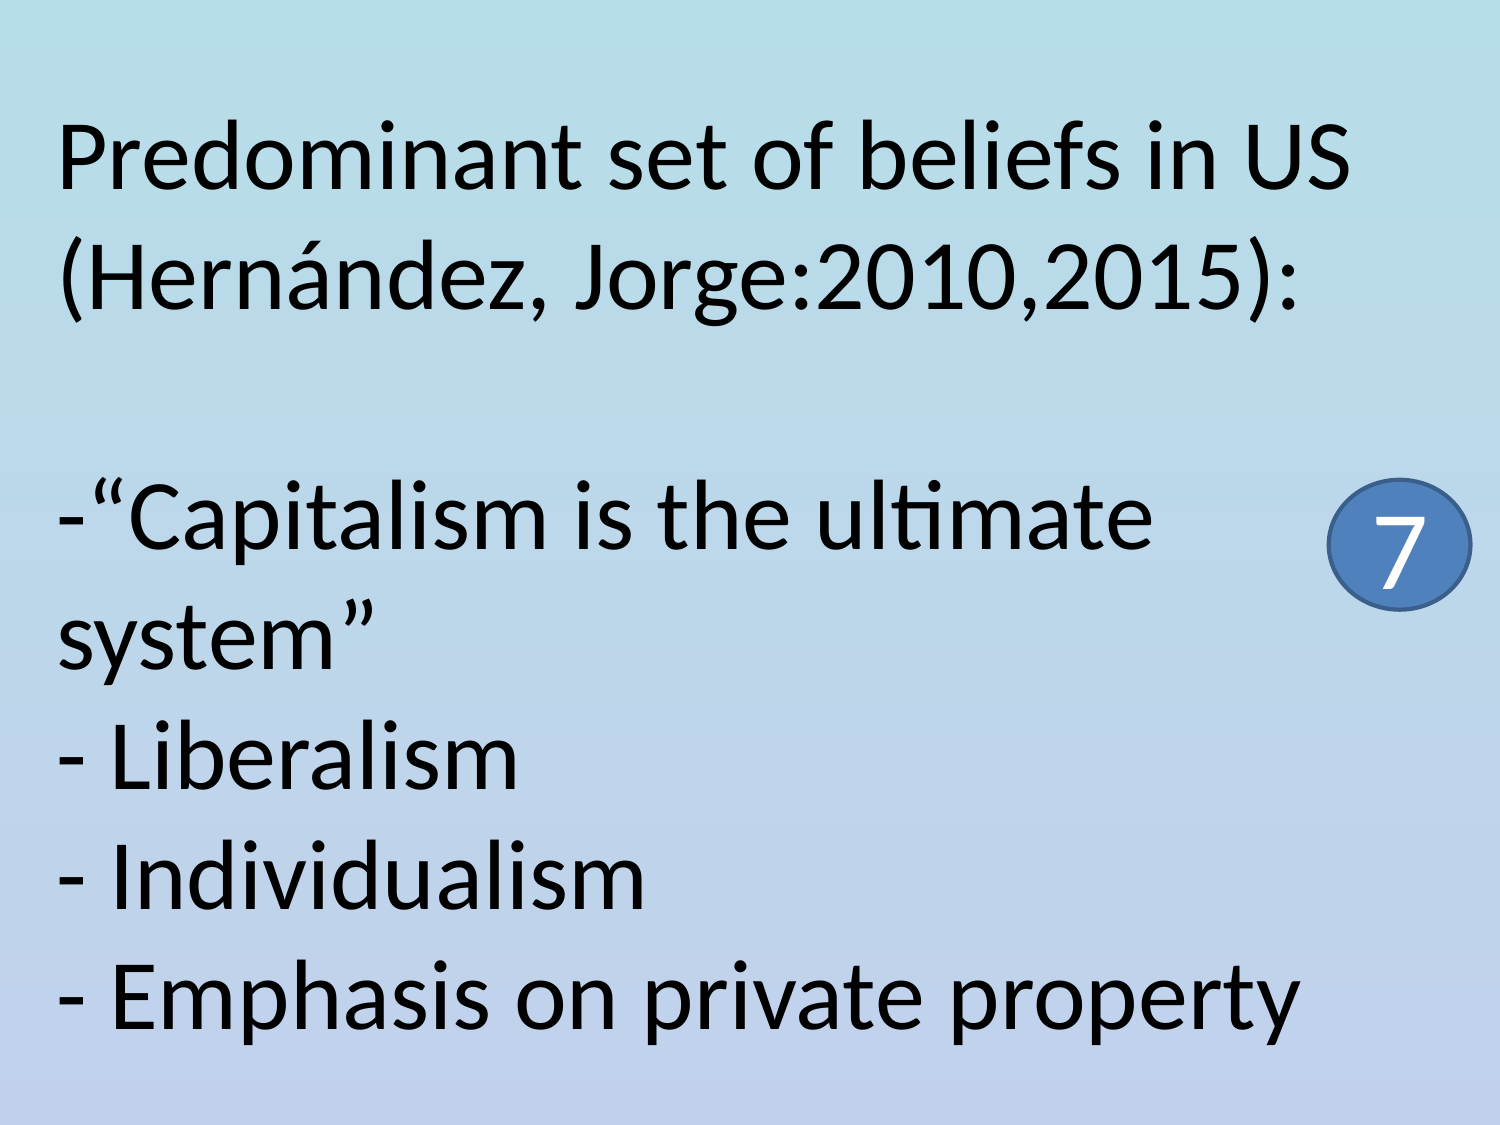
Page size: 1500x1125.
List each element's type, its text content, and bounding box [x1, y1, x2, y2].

title Predominant set of beliefs in US (Hernández, Jorge:2010,2015): -“Capitalism is the ultimate system” - Liberalism - Individualism - Emphasis on private property [41, 45, 1412, 1094]
text_box 7 [1326, 477, 1473, 612]
